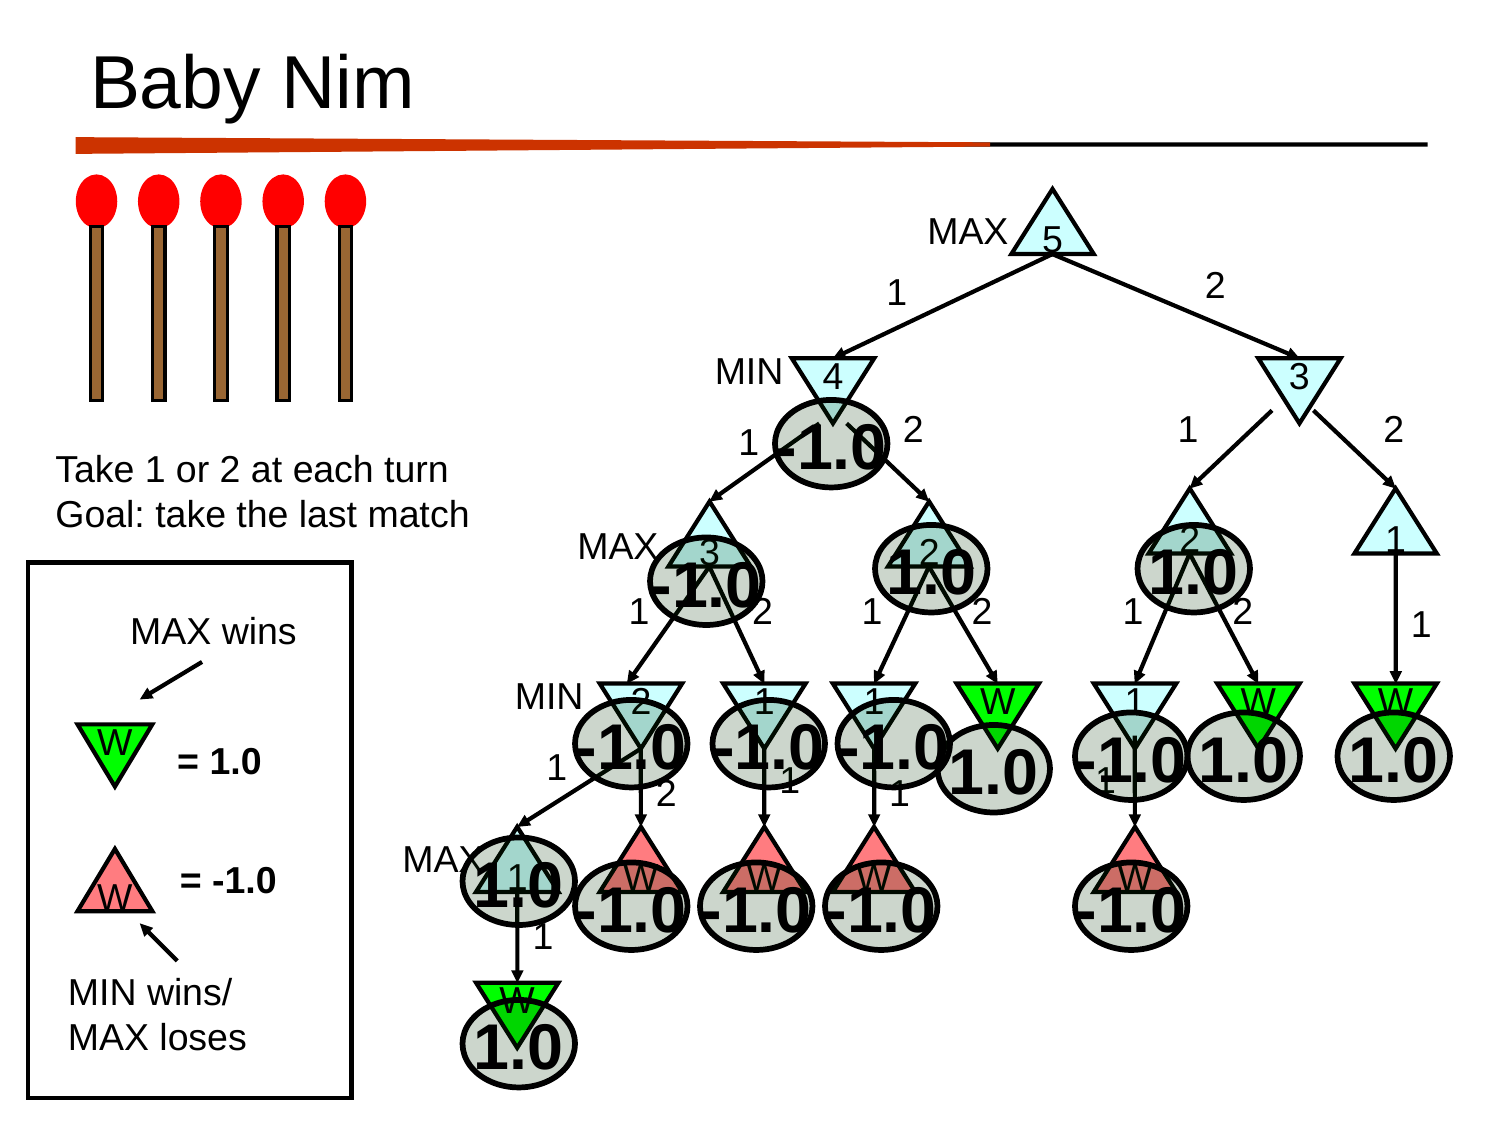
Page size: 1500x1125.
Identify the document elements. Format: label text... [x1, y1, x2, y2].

text_box MAX [387, 827, 470, 888]
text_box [264, 176, 303, 402]
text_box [326, 176, 365, 402]
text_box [202, 176, 240, 402]
text_box Take 1 or 2 at each turn Goal: take the last match [40, 437, 470, 543]
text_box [475, 188, 1448, 1049]
text_box [27, 562, 352, 1098]
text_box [77, 176, 116, 402]
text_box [139, 176, 178, 402]
text_box 1.0 [462, 859, 470, 904]
text_box 1.0 [462, 1021, 573, 1088]
title Baby Nim [74, 24, 1426, 133]
